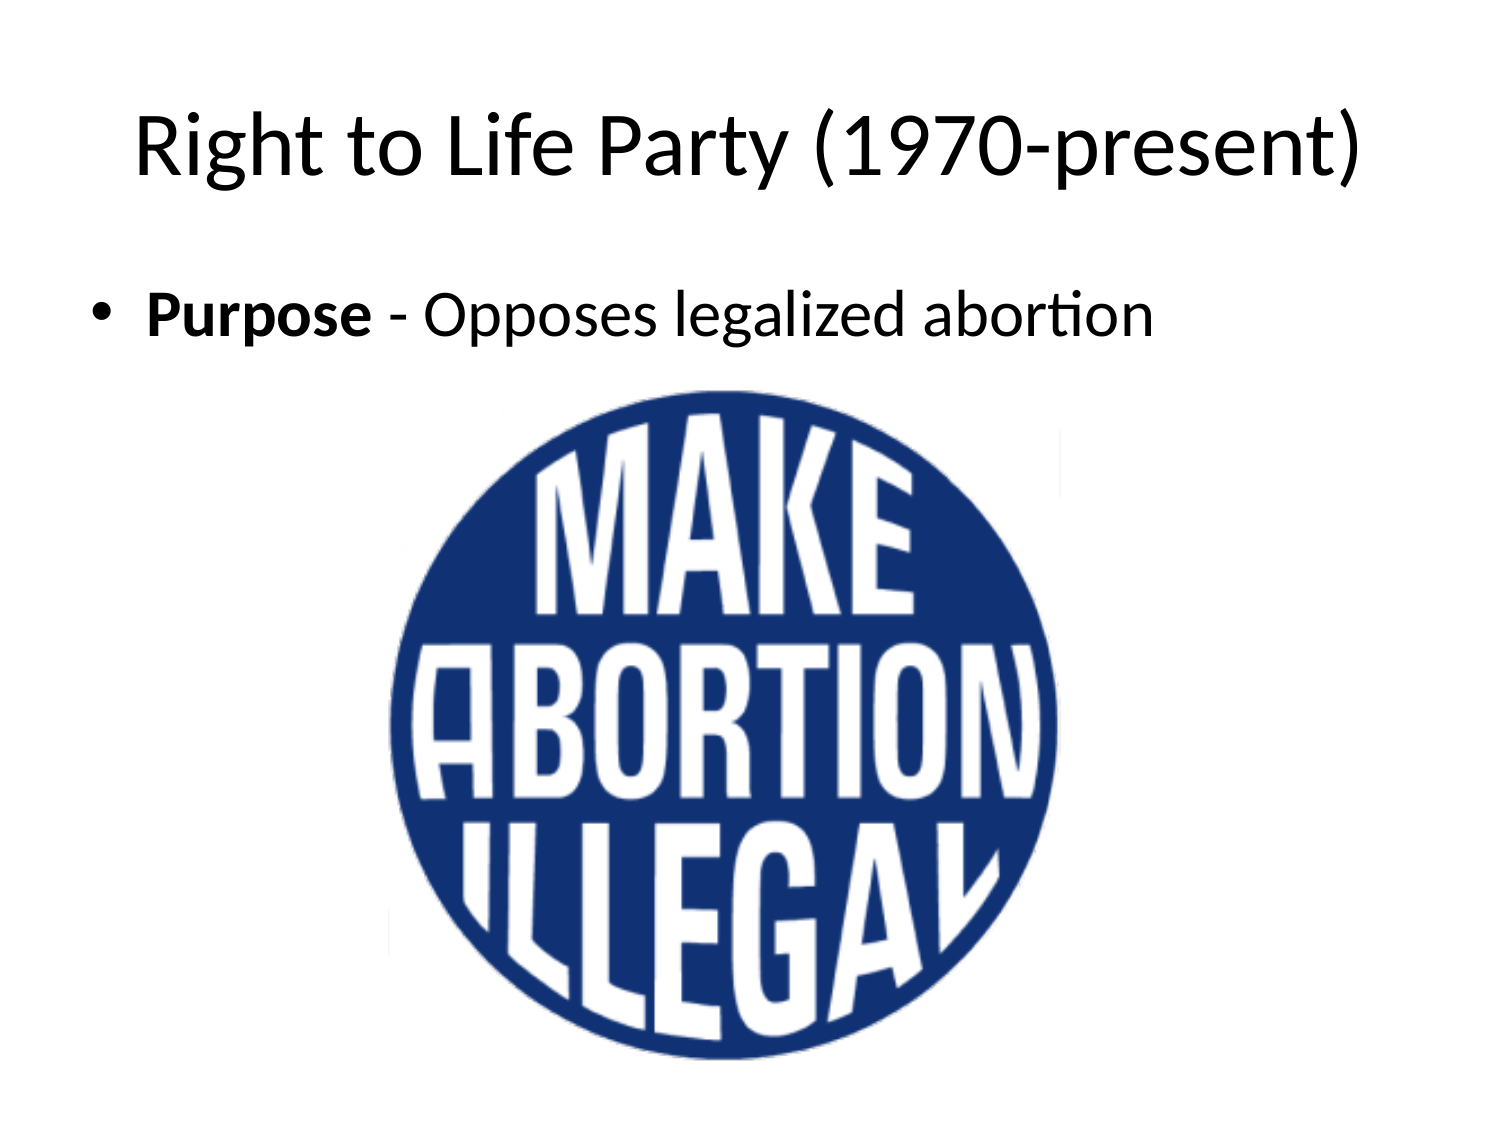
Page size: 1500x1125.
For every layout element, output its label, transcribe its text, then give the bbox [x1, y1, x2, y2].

title Right to Life Party (1970-present) [75, 45, 1425, 233]
list Purpose - Opposes legalized abortion [75, 262, 1425, 1005]
picture [387, 387, 1063, 1065]
